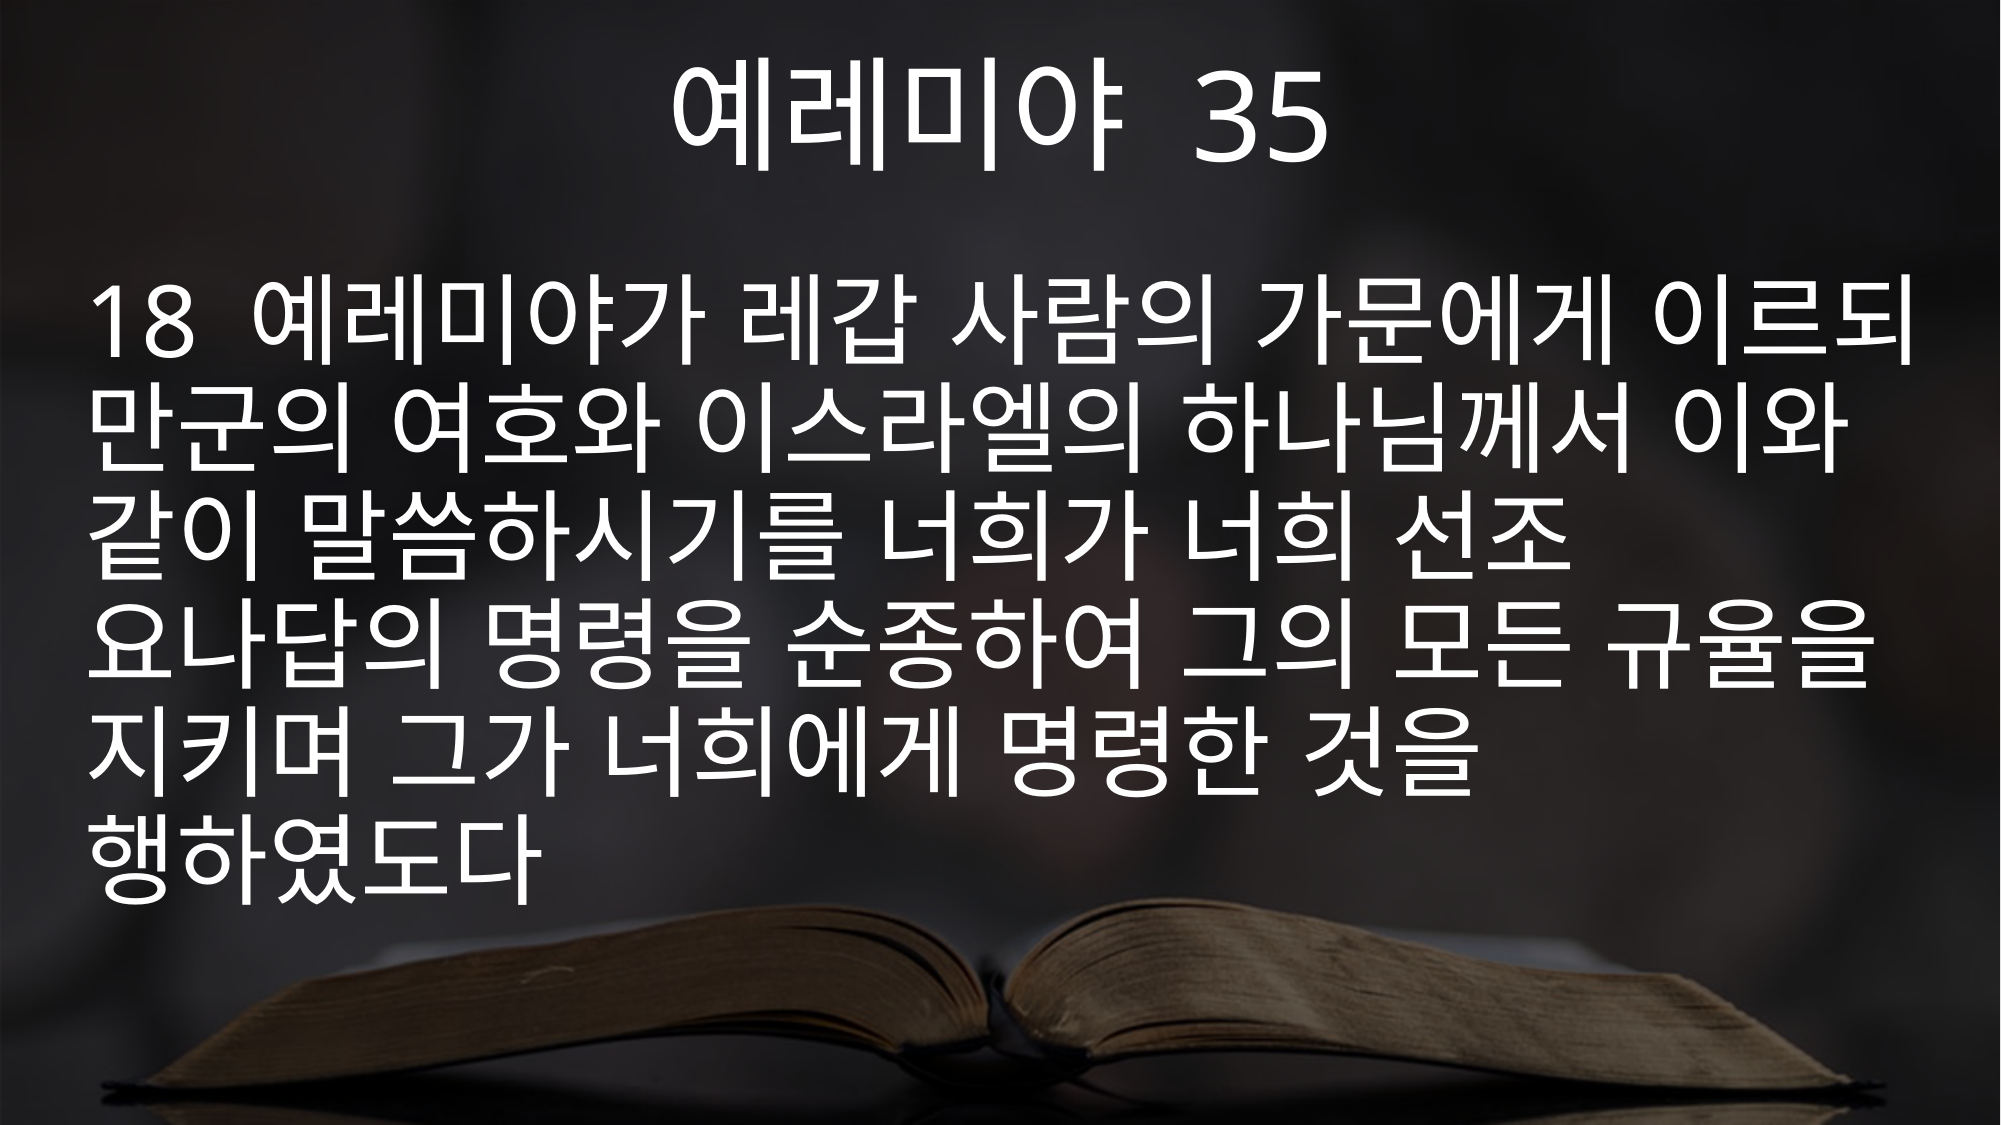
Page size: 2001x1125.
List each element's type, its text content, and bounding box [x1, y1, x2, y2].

footer 예레미야 35 [0, 32, 2000, 192]
picture [0, 0, 2001, 1125]
list 18 예레미야가 레갑 사람의 가문에게 이르되 만군의 여호와 이스라엘의 하나님께서 이와 같이 말씀하시기를 너희가 너희 선조 요나답의 명령을 순종하여 그의 모든 규율을 지키며 그가 너희에게 명령한 것을 행하였도다 [69, 263, 1953, 423]
